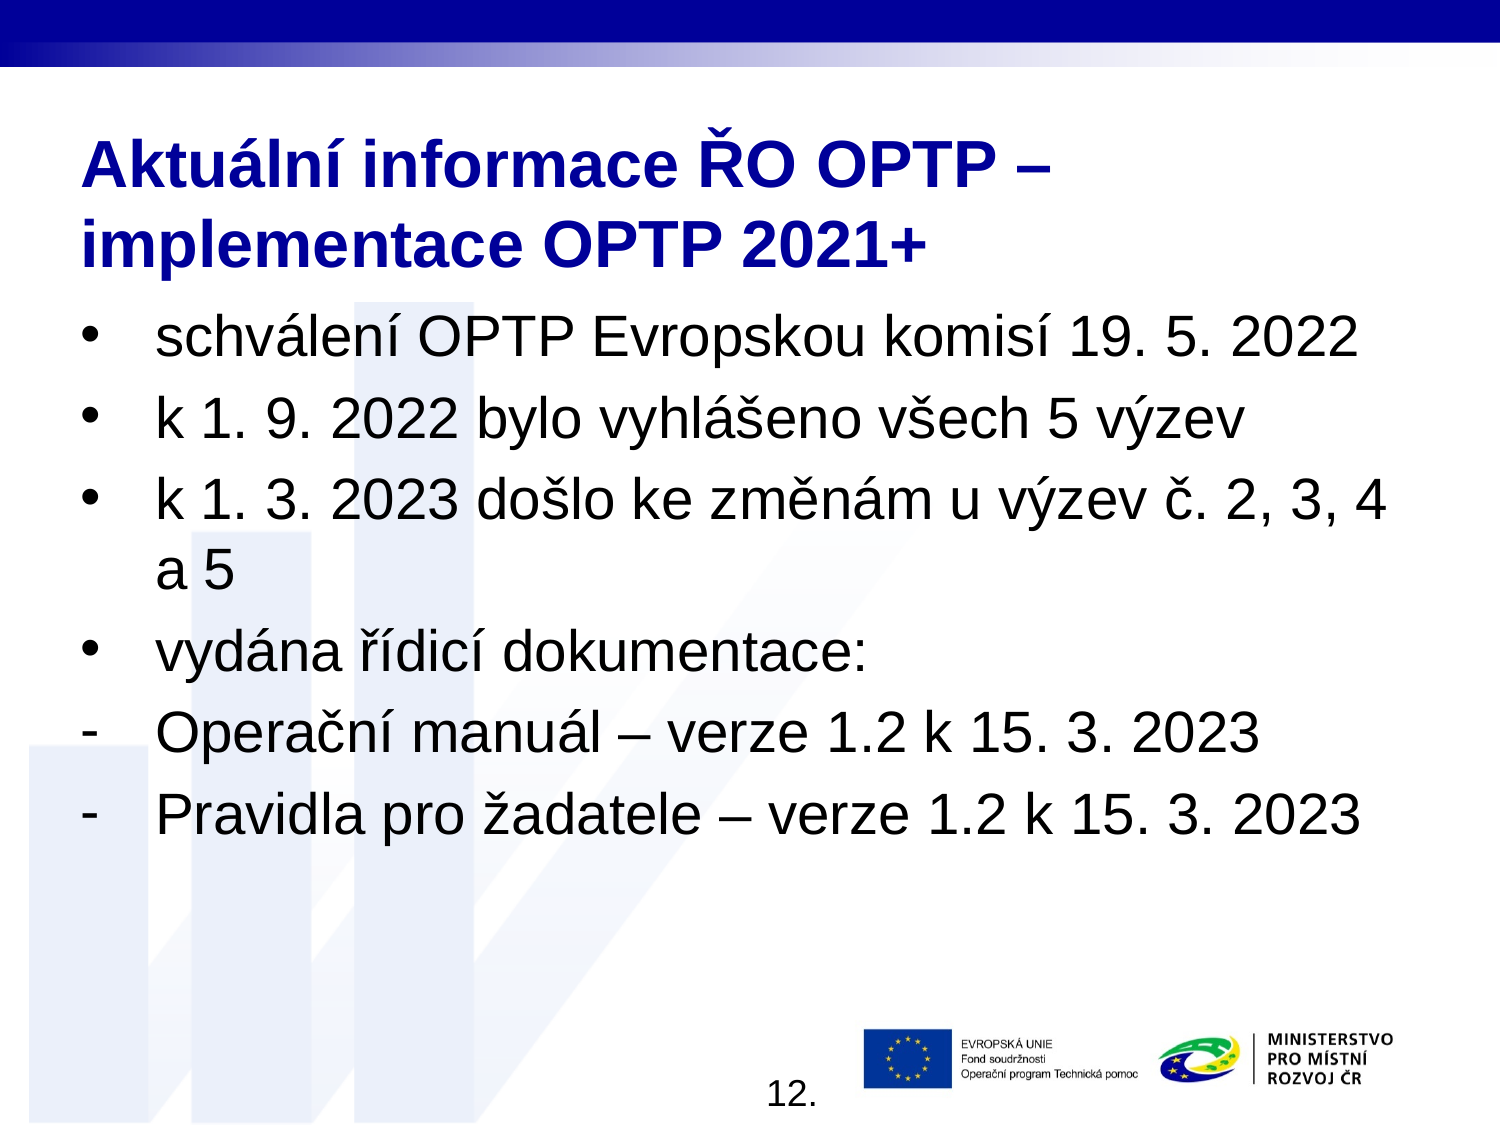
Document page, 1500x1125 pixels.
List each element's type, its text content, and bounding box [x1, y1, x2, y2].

title Aktuální informace ŘO OPTP – implementace OPTP 2021+ [64, 113, 1425, 279]
text_box 12. [751, 1061, 835, 1122]
list schválení OPTP Evropskou komisí 19. 5. 2022​ k 1. 9. 2022 bylo vyhlášeno všech 5 výzev k 1. 3. 2023 došlo ke změnám u výzev č. 2, 3, 4 a 5 vydána řídicí dokumentace: Operační manuál – verze 1.2 k 15. 3. 2023 Pravidla pro žadatele – verze 1.2 k 15. 3. 2023 [64, 290, 1425, 1012]
picture [29, 302, 1412, 1125]
